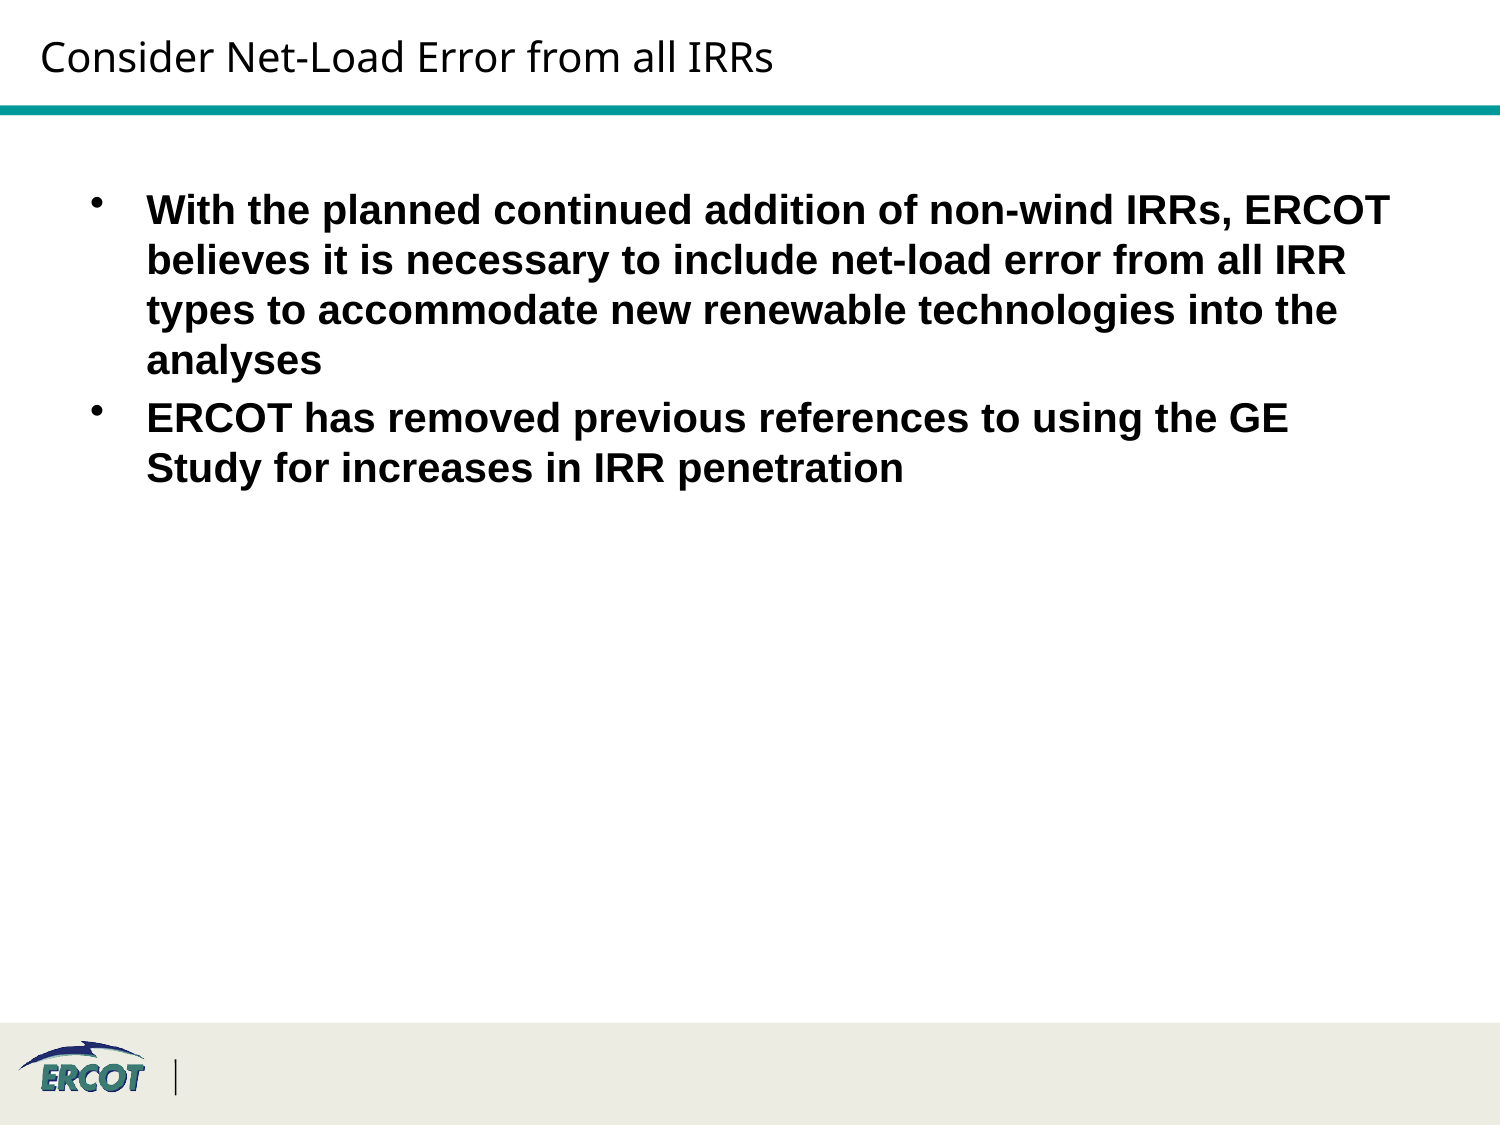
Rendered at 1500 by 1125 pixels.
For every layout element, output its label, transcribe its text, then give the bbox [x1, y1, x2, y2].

picture [10, 1031, 151, 1111]
title Consider Net-Load Error from all IRRs [24, 0, 1451, 113]
list With the planned continued addition of non-wind IRRs, ERCOT believes it is necessary to include net-load error from all IRR types to accommodate new renewable technologies into the analyses ERCOT has removed previous references to using the GE Study for increases in IRR penetration [74, 174, 1426, 951]
